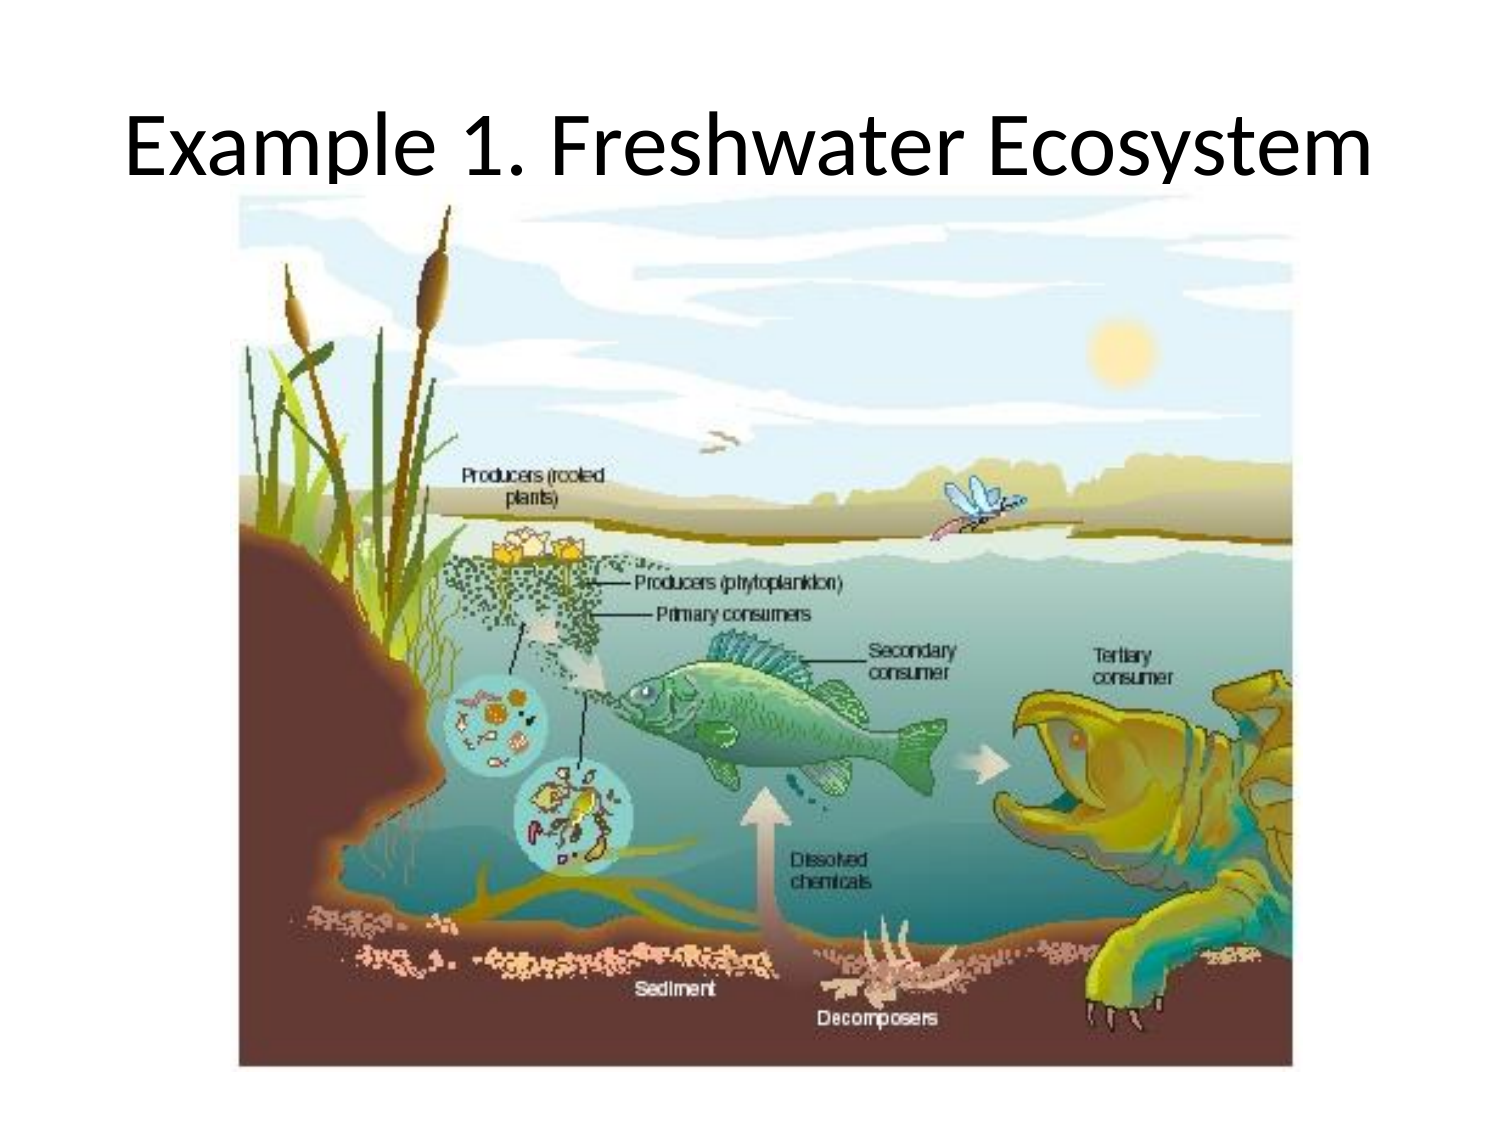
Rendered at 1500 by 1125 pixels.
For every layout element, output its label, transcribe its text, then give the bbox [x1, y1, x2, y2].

title Example 1. Freshwater Ecosystem [74, 44, 1426, 233]
picture [229, 184, 1303, 1073]
